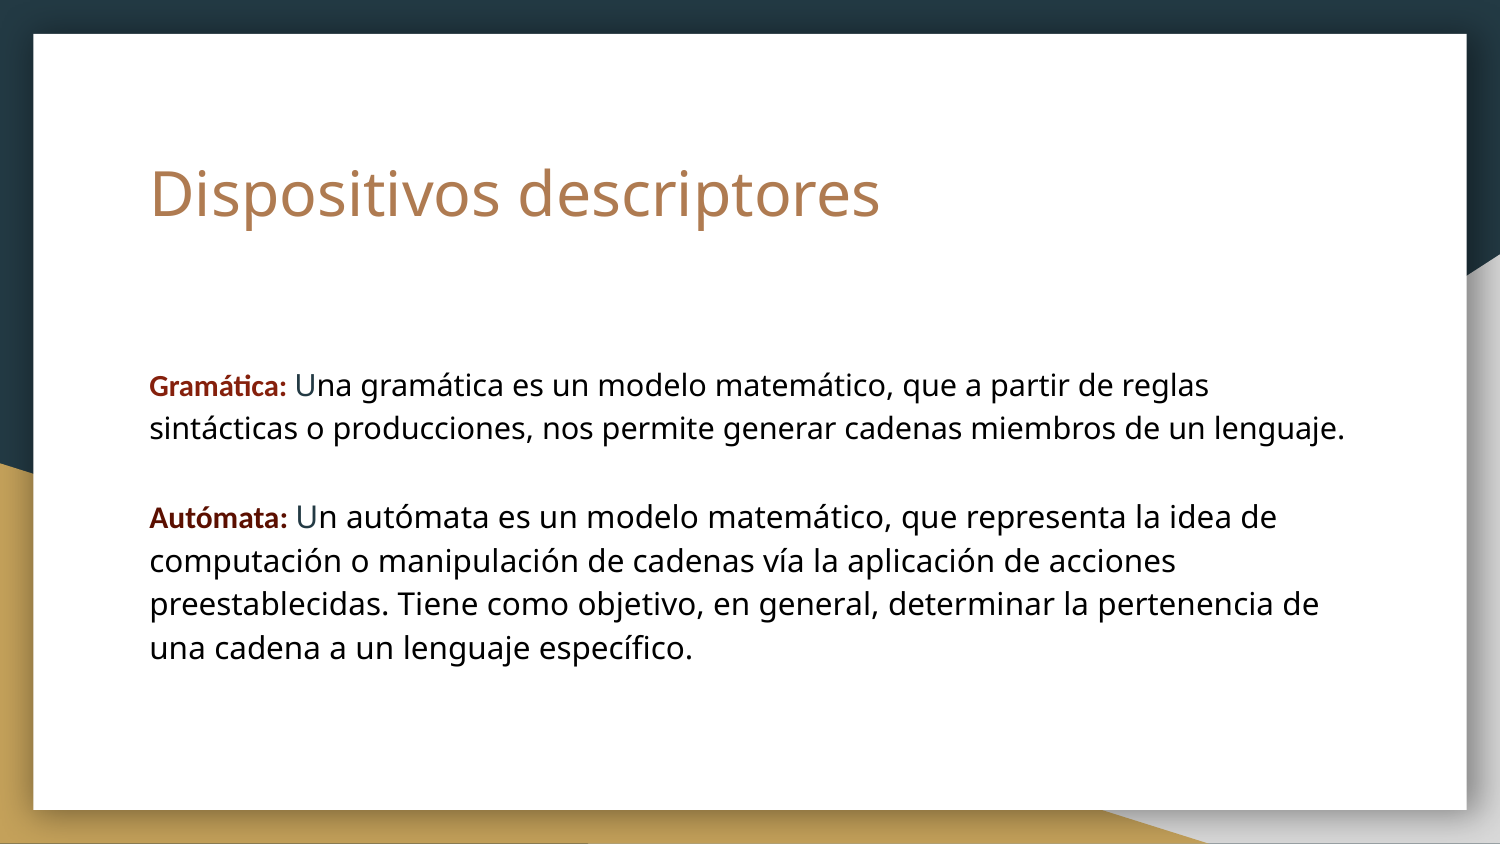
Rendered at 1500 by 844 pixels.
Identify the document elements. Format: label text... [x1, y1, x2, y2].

list Gramática: Una gramática es un modelo matemático, que a partir de reglas sintácticas o producciones, nos permite generar cadenas miembros de un lenguaje. Autómata: Un autómata es un modelo matemático, que representa la idea de computación o manipulación de cadenas vía la aplicación de acciones preestablecidas. Tiene como objetivo, en general, determinar la pertenencia de una cadena a un lenguaje específico. [134, 326, 1366, 729]
title Dispositivos descriptores [134, 138, 1366, 296]
